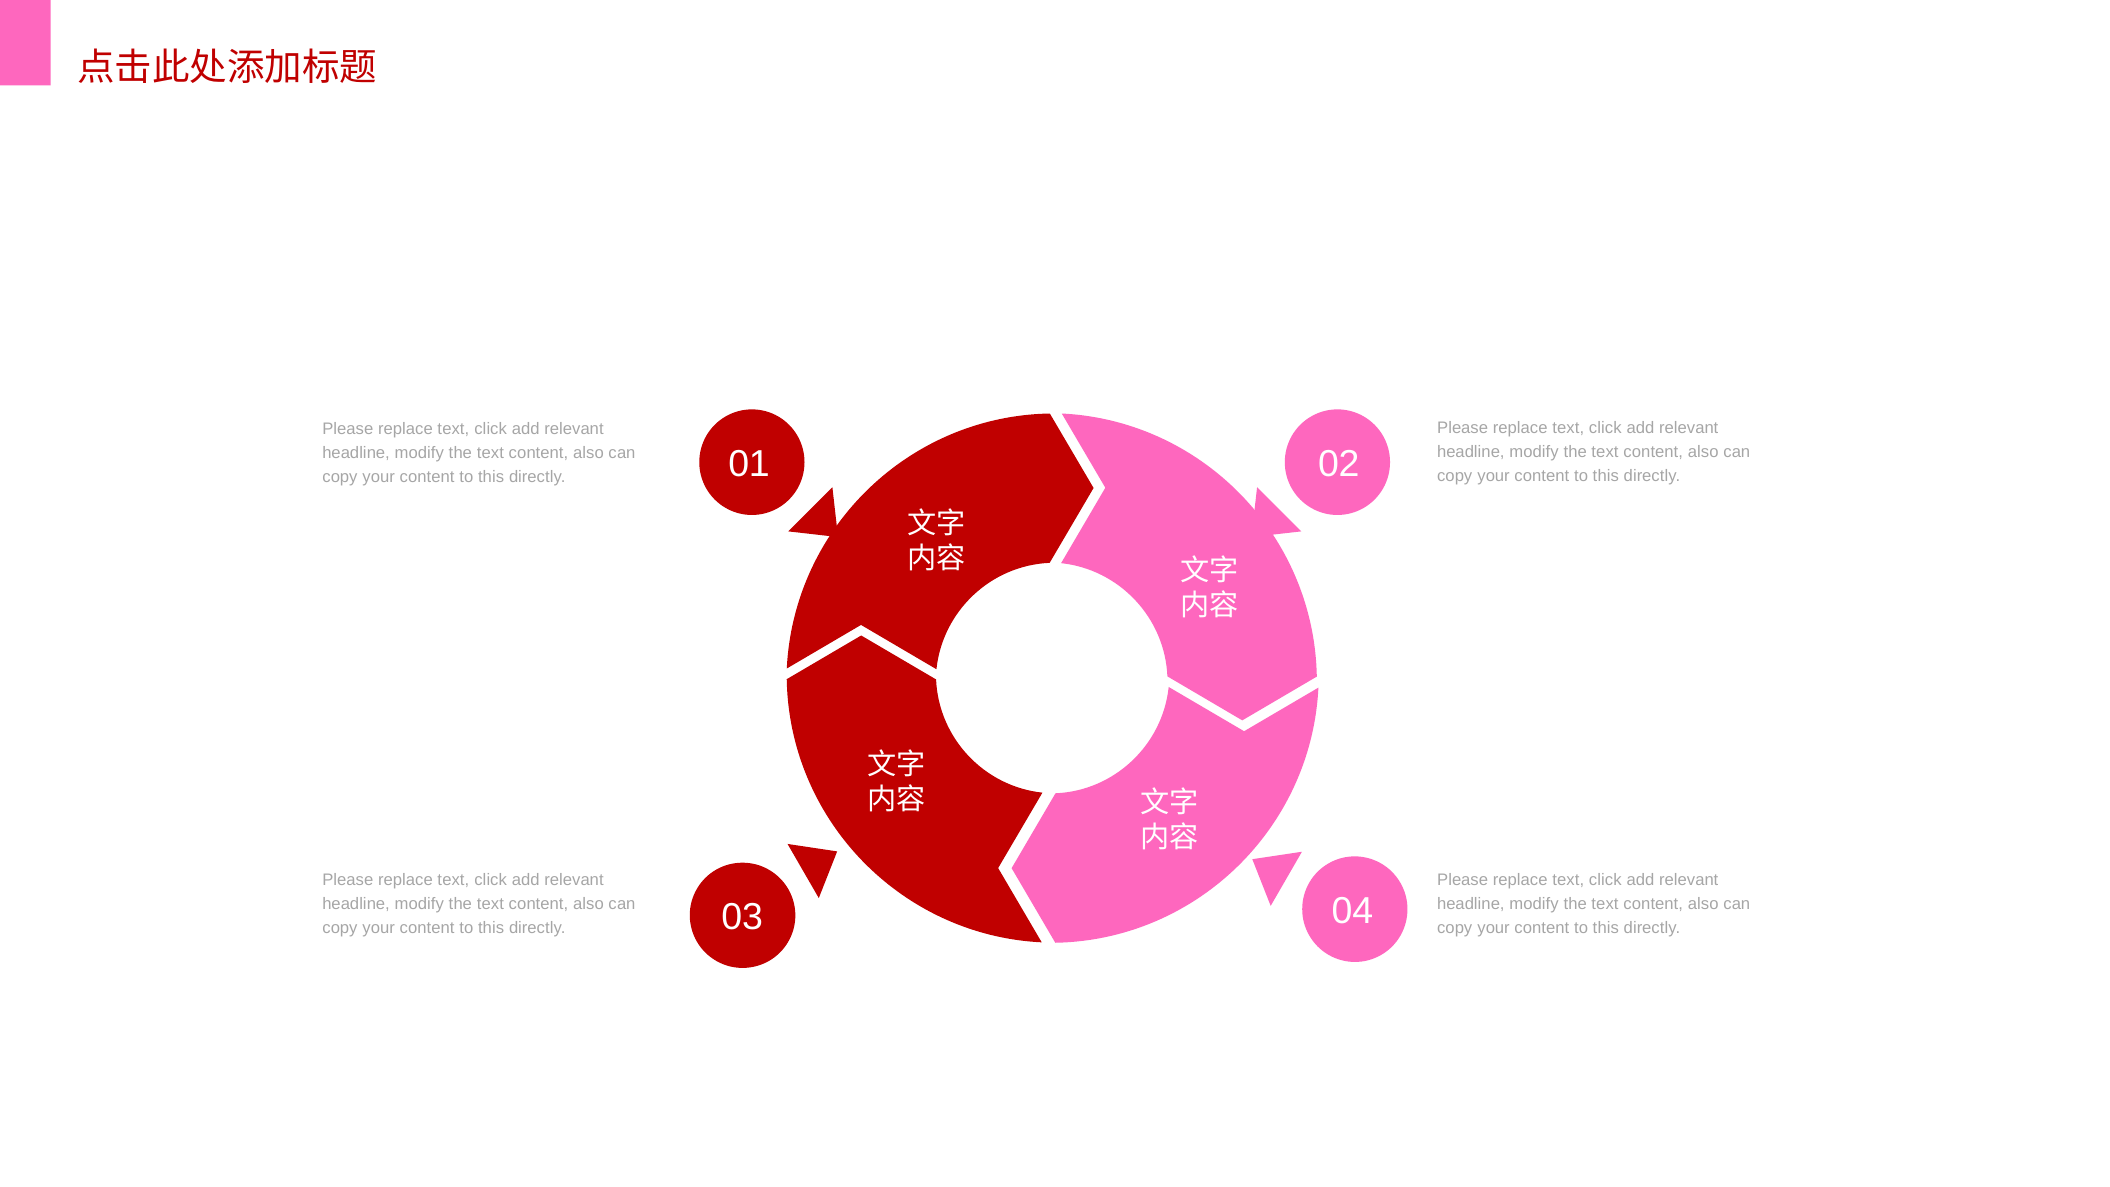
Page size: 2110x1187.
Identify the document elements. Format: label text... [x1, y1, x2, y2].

text_box 文字内容 [1127, 762, 1212, 875]
text_box [786, 413, 1094, 670]
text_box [684, 827, 841, 961]
text_box [1011, 686, 1319, 943]
text_box Please replace text, click add relevant headline, modify the text content, also can copy your content to this directly. [1437, 413, 1782, 485]
text_box Please replace text, click add relevant headline, modify the text content, also can copy your content to this directly. [322, 414, 660, 486]
text_box Please replace text, click add relevant headline, modify the text content, also can copy your content to this directly. [322, 865, 660, 937]
text_box 文字内容 [855, 724, 939, 836]
text_box Please replace text, click add relevant headline, modify the text content, also can copy your content to this directly. [1437, 865, 1782, 937]
text_box 文字内容 [895, 483, 979, 595]
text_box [1248, 835, 1405, 969]
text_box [699, 409, 856, 543]
text_box 文字内容 [1167, 530, 1252, 643]
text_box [1234, 409, 1391, 543]
text_box [786, 635, 1043, 943]
text_box [1061, 413, 1317, 721]
text_box 点击此处添加标题 [62, 35, 417, 94]
